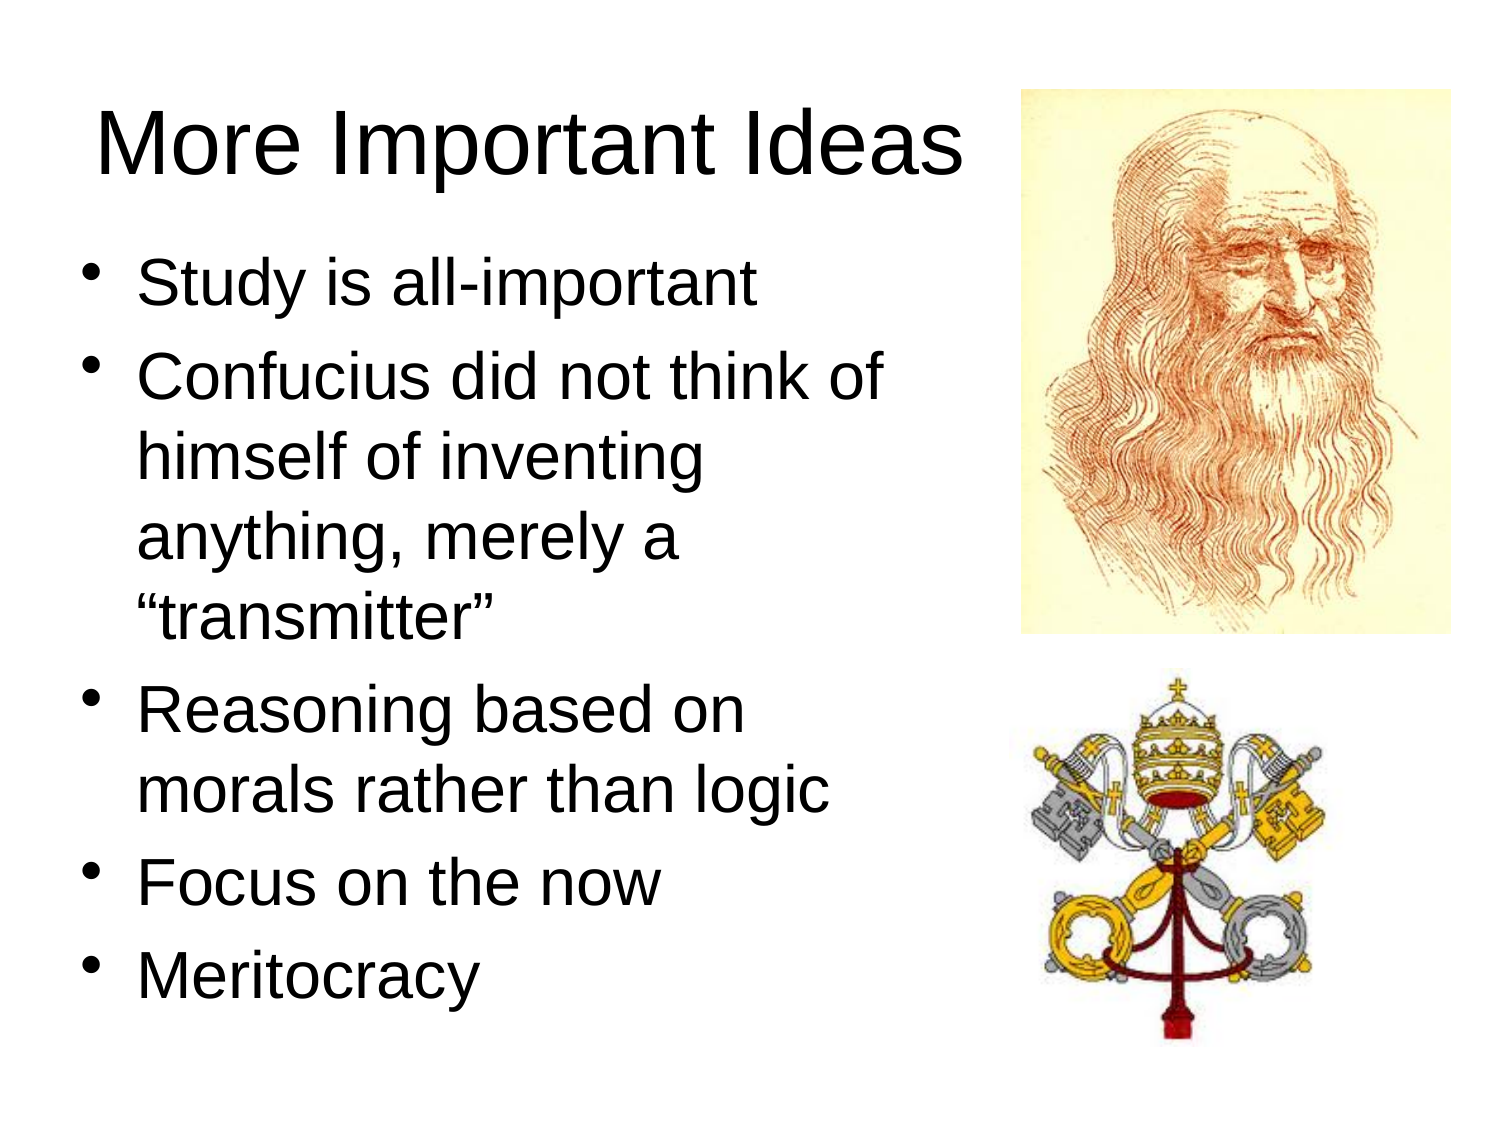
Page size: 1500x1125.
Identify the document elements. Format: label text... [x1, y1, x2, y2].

list Study is all-important Confucius did not think of himself of inventing anything, merely a “transmitter” Reasoning based on morals rather than logic Focus on the now Meritocracy [64, 231, 963, 1083]
picture [1009, 668, 1354, 1047]
title More Important Ideas [74, 44, 987, 232]
picture [1021, 89, 1451, 634]
